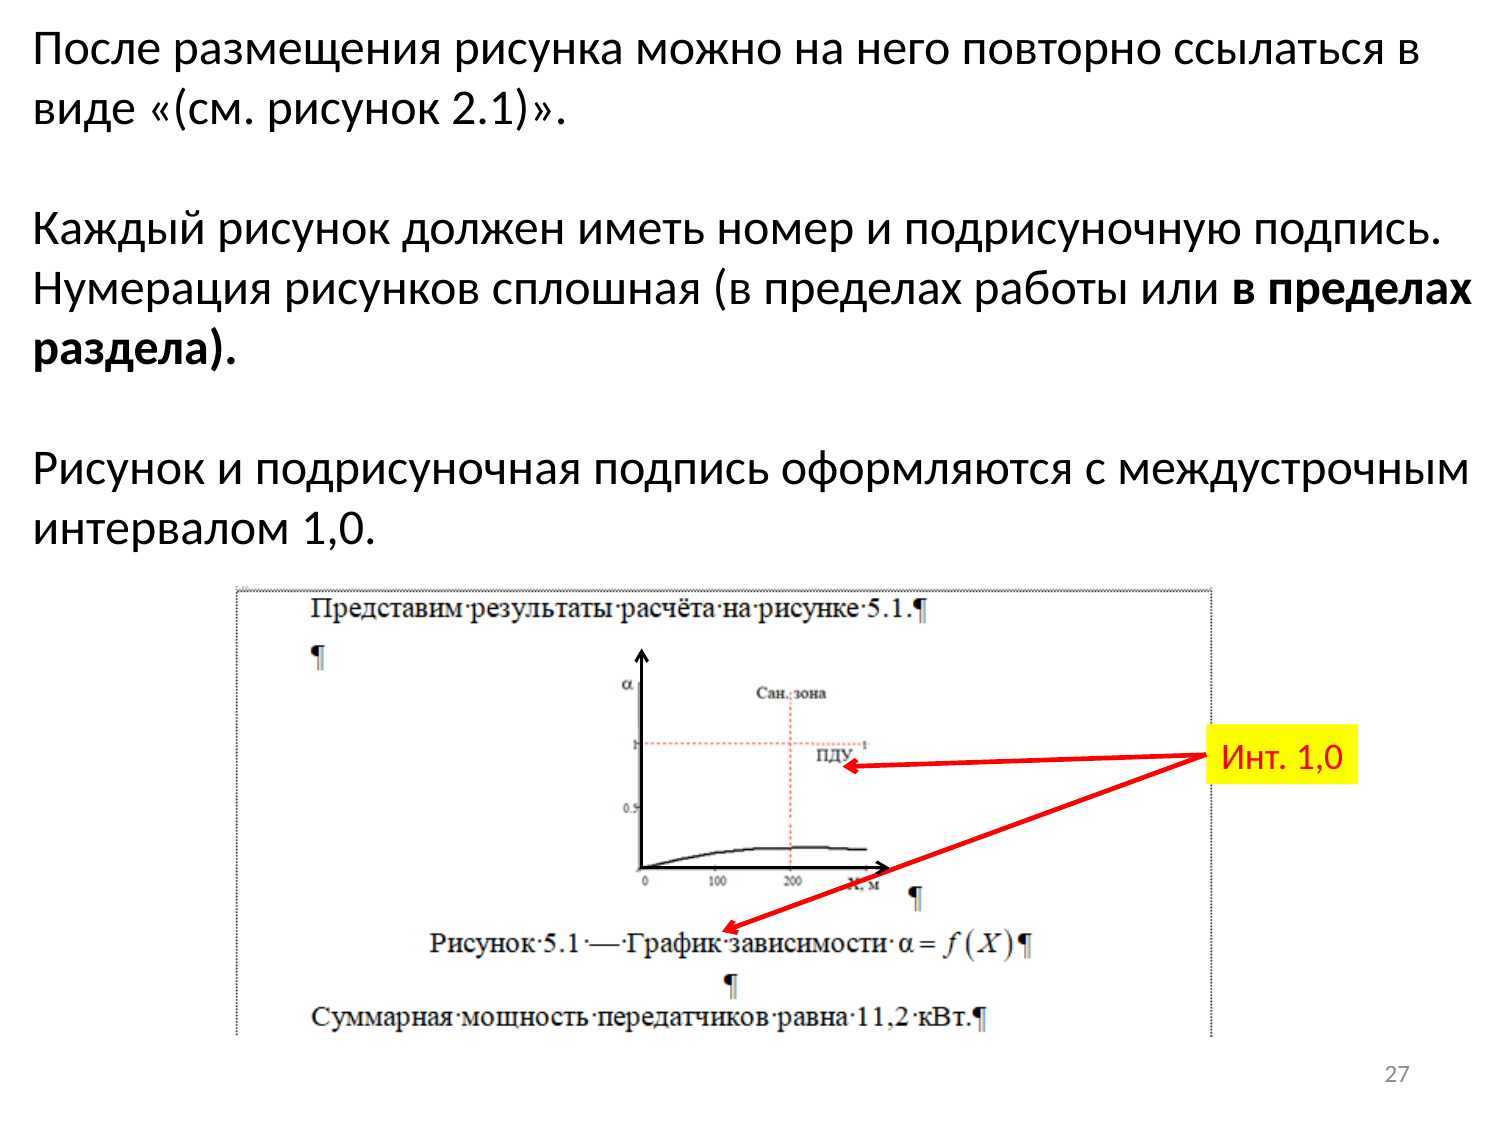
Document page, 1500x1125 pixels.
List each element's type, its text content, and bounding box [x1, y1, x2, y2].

slide_number 27 [1074, 1042, 1425, 1103]
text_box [721, 754, 1206, 932]
picture [229, 585, 1217, 1037]
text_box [842, 754, 1206, 767]
text_box После размещения рисунка можно на него повторно ссылаться в виде «(см. рисунок 2.1)». Каждый рисунок должен иметь номер и подрисуночную подпись. Нумерация рисунков сплошная (в пределах работы или в пределах раздела). Рисунок и подрисуночная подпись оформляются с междустрочным интервалом 1,0. [17, 7, 1500, 562]
text_box Инт. 1,0 [1222, 724, 1359, 785]
